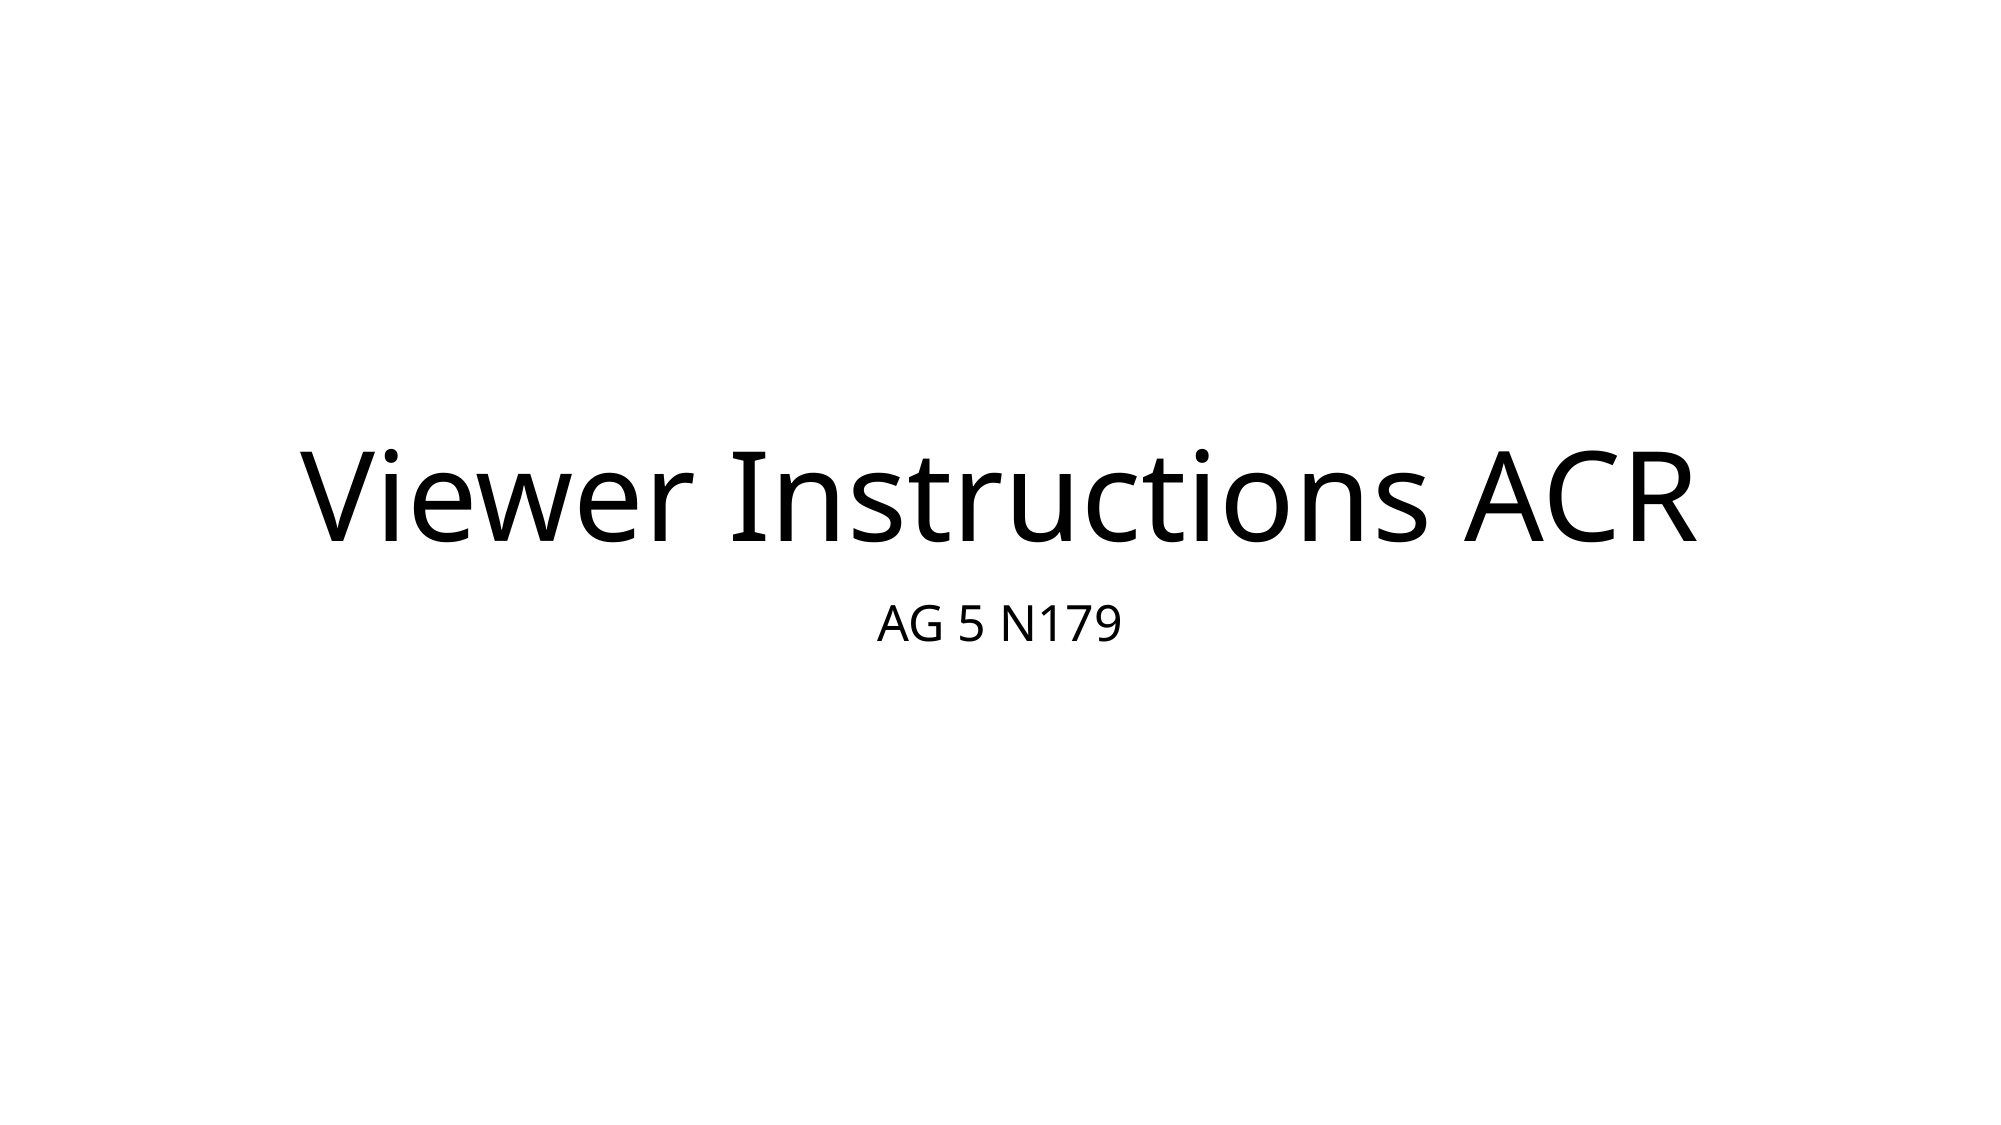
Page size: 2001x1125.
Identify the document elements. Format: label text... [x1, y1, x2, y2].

subtitle AG 5 N179 [249, 590, 1750, 863]
title Viewer Instructions ACR [249, 184, 1750, 576]
